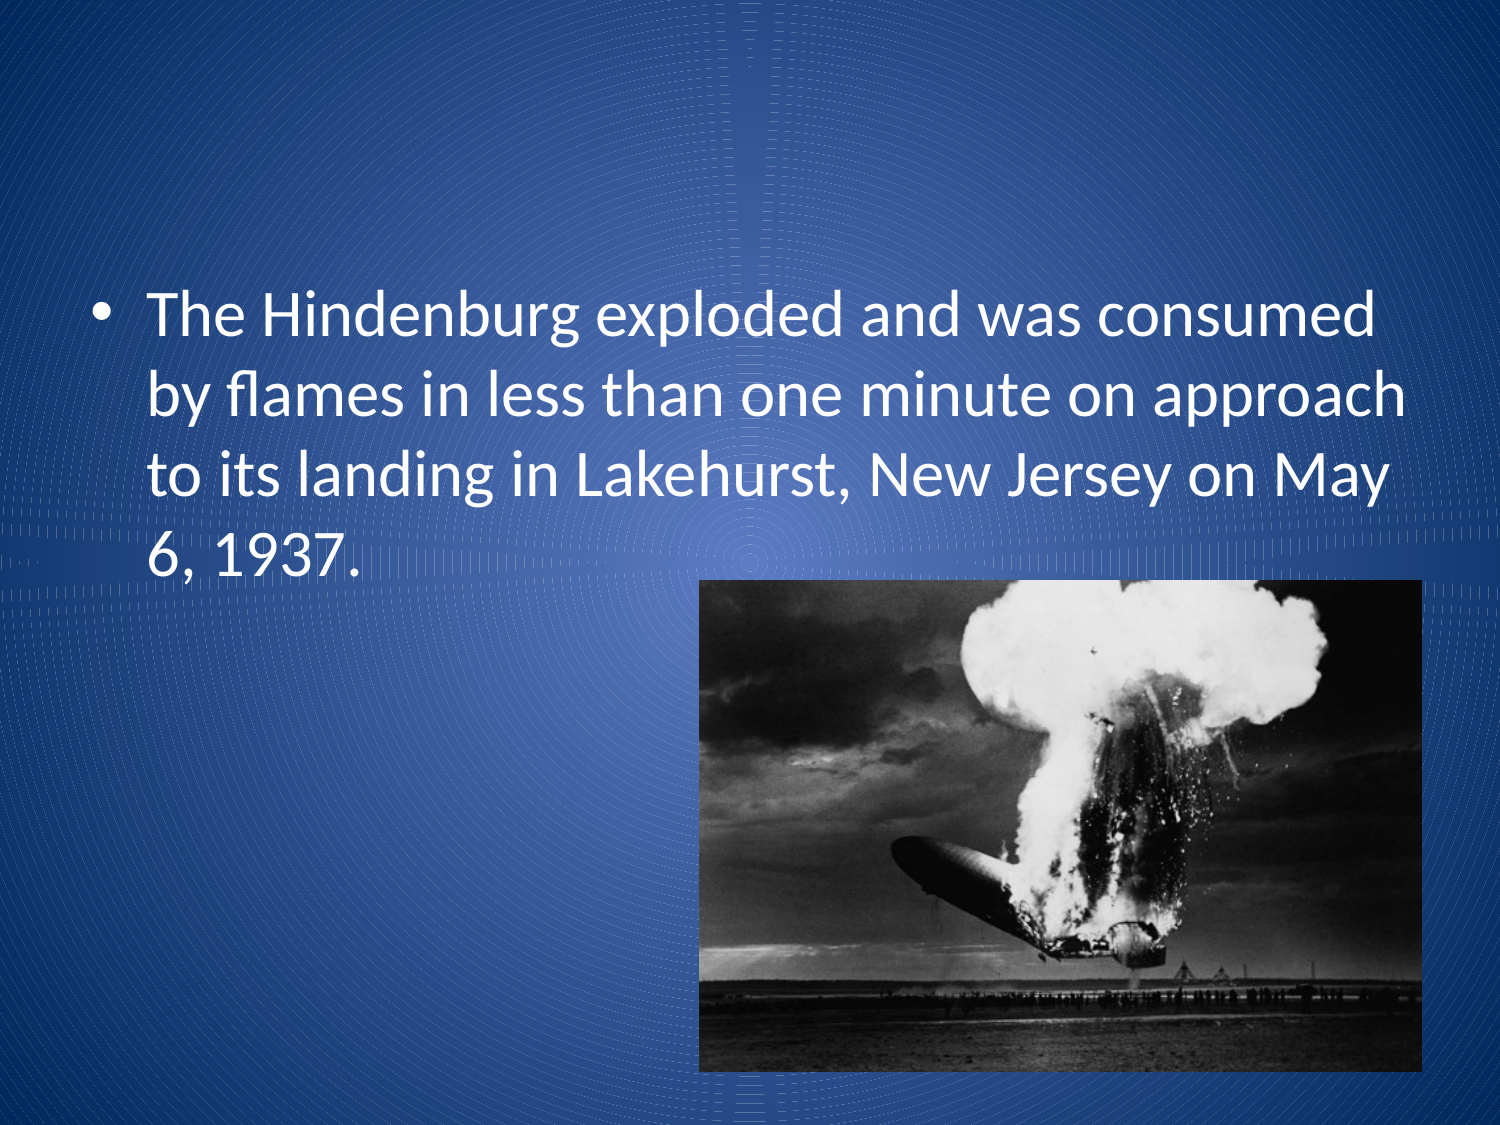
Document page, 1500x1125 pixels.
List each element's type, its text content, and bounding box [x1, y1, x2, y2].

list The Hindenburg exploded and was consumed by flames in less than one minute on approach to its landing in Lakehurst, New Jersey on May 6, 1937. [75, 262, 1425, 1005]
picture [699, 580, 1423, 1072]
